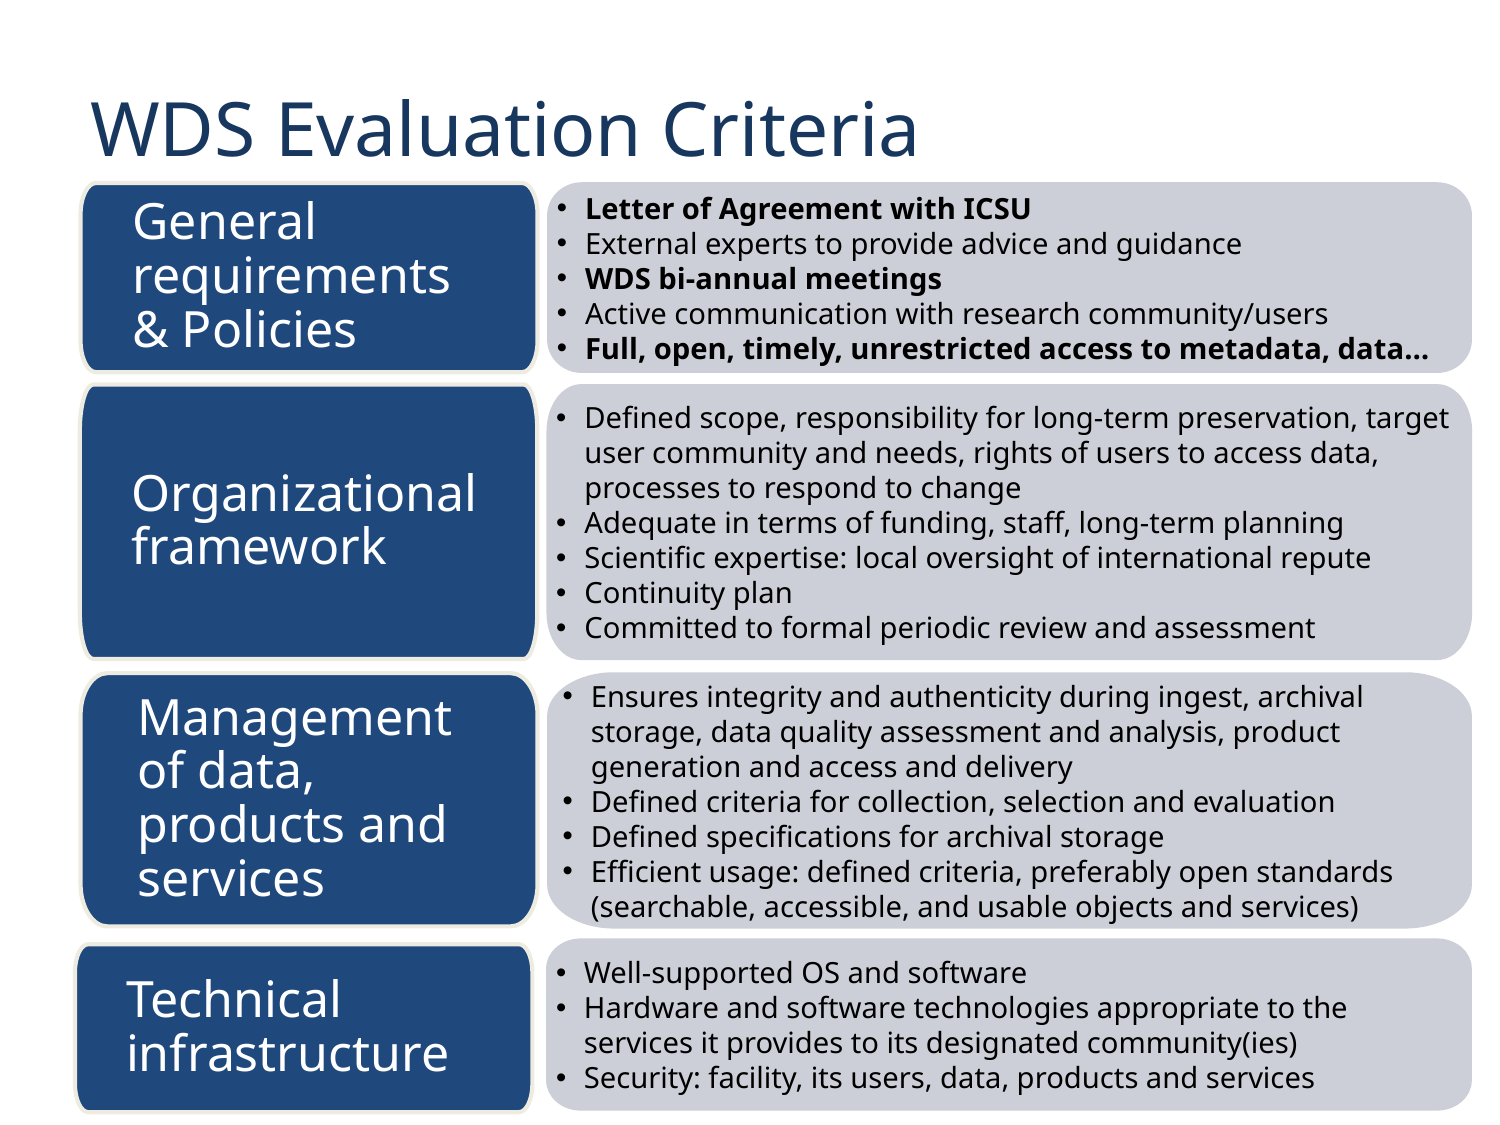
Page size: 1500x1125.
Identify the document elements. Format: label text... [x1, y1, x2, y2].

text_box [80, 182, 1471, 373]
text_box Ensures integrity and authenticity during ingest, archival storage, data quality assessment and analysis, product generation and access and delivery Defined criteria for collection, selection and evaluation Defined specifications for archival storage Efficient usage: defined criteria, preferably open standards (searchable, accessible, and usable objects and services) [547, 672, 1472, 929]
title WDS Evaluation Criteria [75, 32, 1306, 187]
text_box Technical infrastructure [72, 942, 535, 1115]
text_box Defined scope, responsibility for long-term preservation, target user community and needs, rights of users to access data, processes to respond to change Adequate in terms of funding, staff, long-term planning Scientific expertise: local oversight of international repute Continuity plan Committed to formal periodic review and assessment [546, 384, 1473, 661]
text_box Organizational framework [77, 382, 540, 662]
text_box [67, 0, 788, 183]
text_box Management of data, products and services [78, 671, 540, 929]
text_box Well-supported OS and software Hardware and software technologies appropriate to the services it provides to its designated community(ies) Security: facility, its users, data, products and services [546, 938, 1472, 1111]
